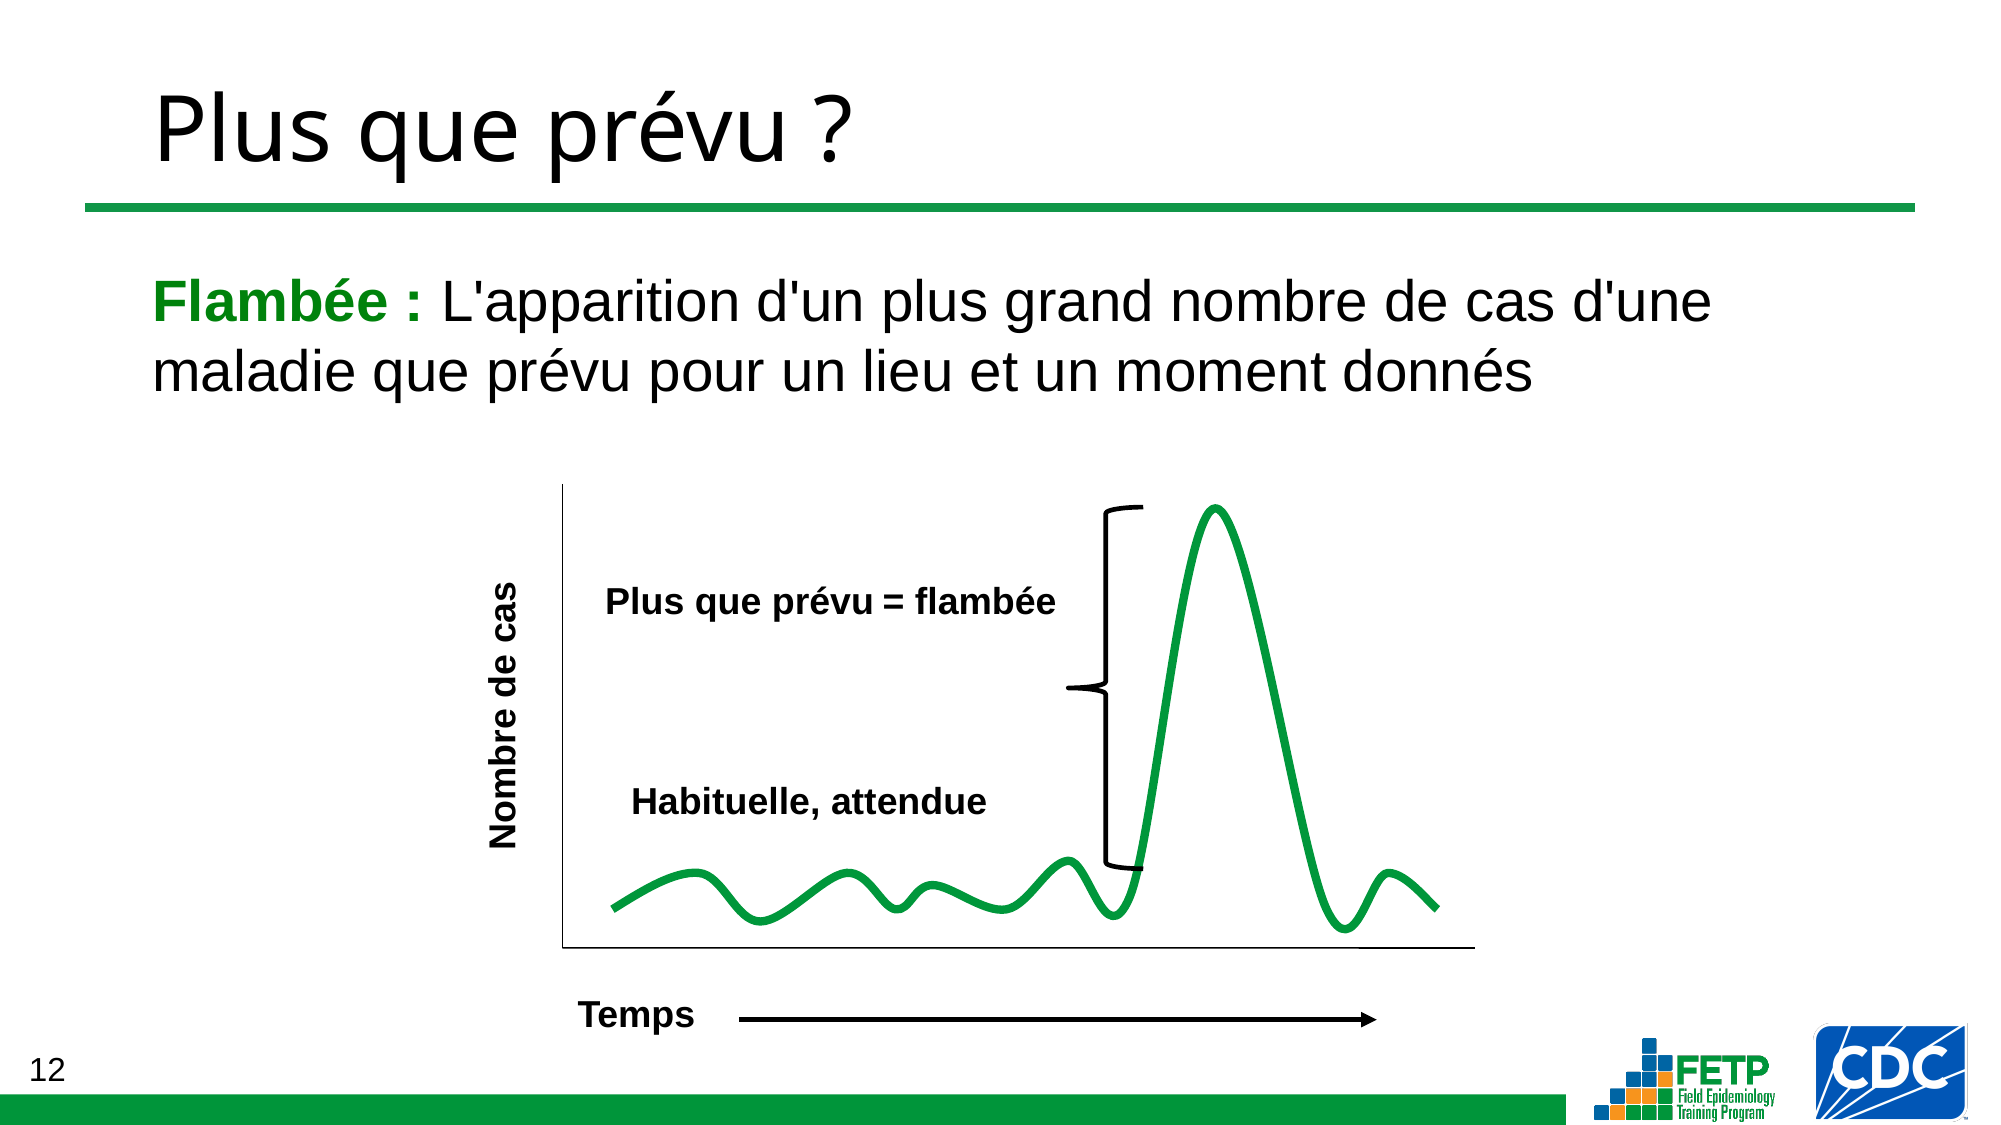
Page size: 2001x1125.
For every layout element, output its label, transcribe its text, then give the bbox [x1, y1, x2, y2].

picture [1813, 1023, 1968, 1122]
picture [1594, 1038, 1775, 1122]
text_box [470, 483, 1476, 1044]
title Plus que prévu ? [137, 75, 1863, 207]
list Flambée : L'apparition d'un plus grand nombre de cas d'une maladie que prévu pour un lieu et un moment donnés [137, 255, 1863, 1017]
